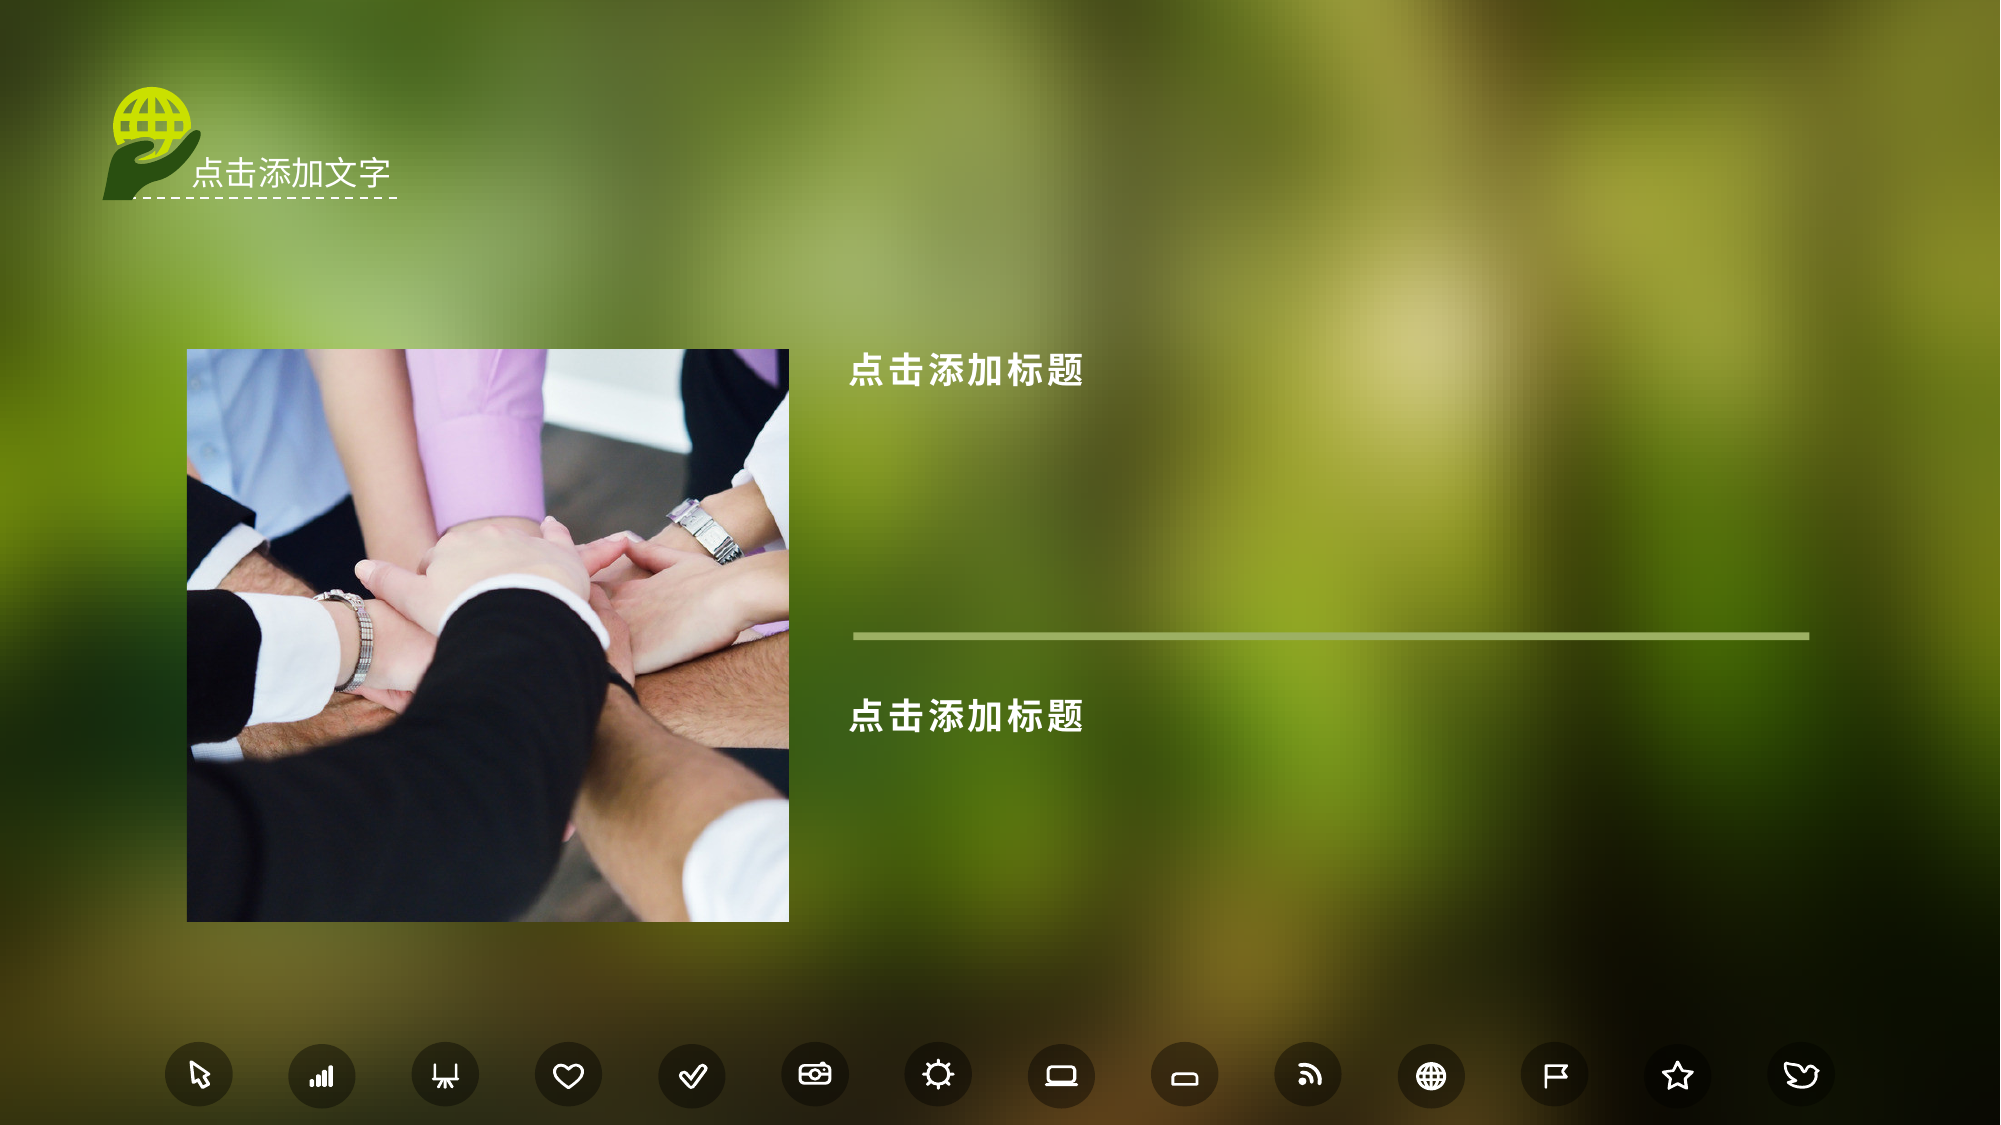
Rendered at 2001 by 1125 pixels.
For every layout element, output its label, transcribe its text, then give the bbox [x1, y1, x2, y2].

picture [0, 0, 2000, 1125]
text_box 点击添加标题 [833, 685, 1152, 744]
text_box [852, 631, 1810, 641]
text_box 点击添加标题 [833, 339, 1152, 398]
text_box 点击添加文字 [202, 144, 435, 199]
